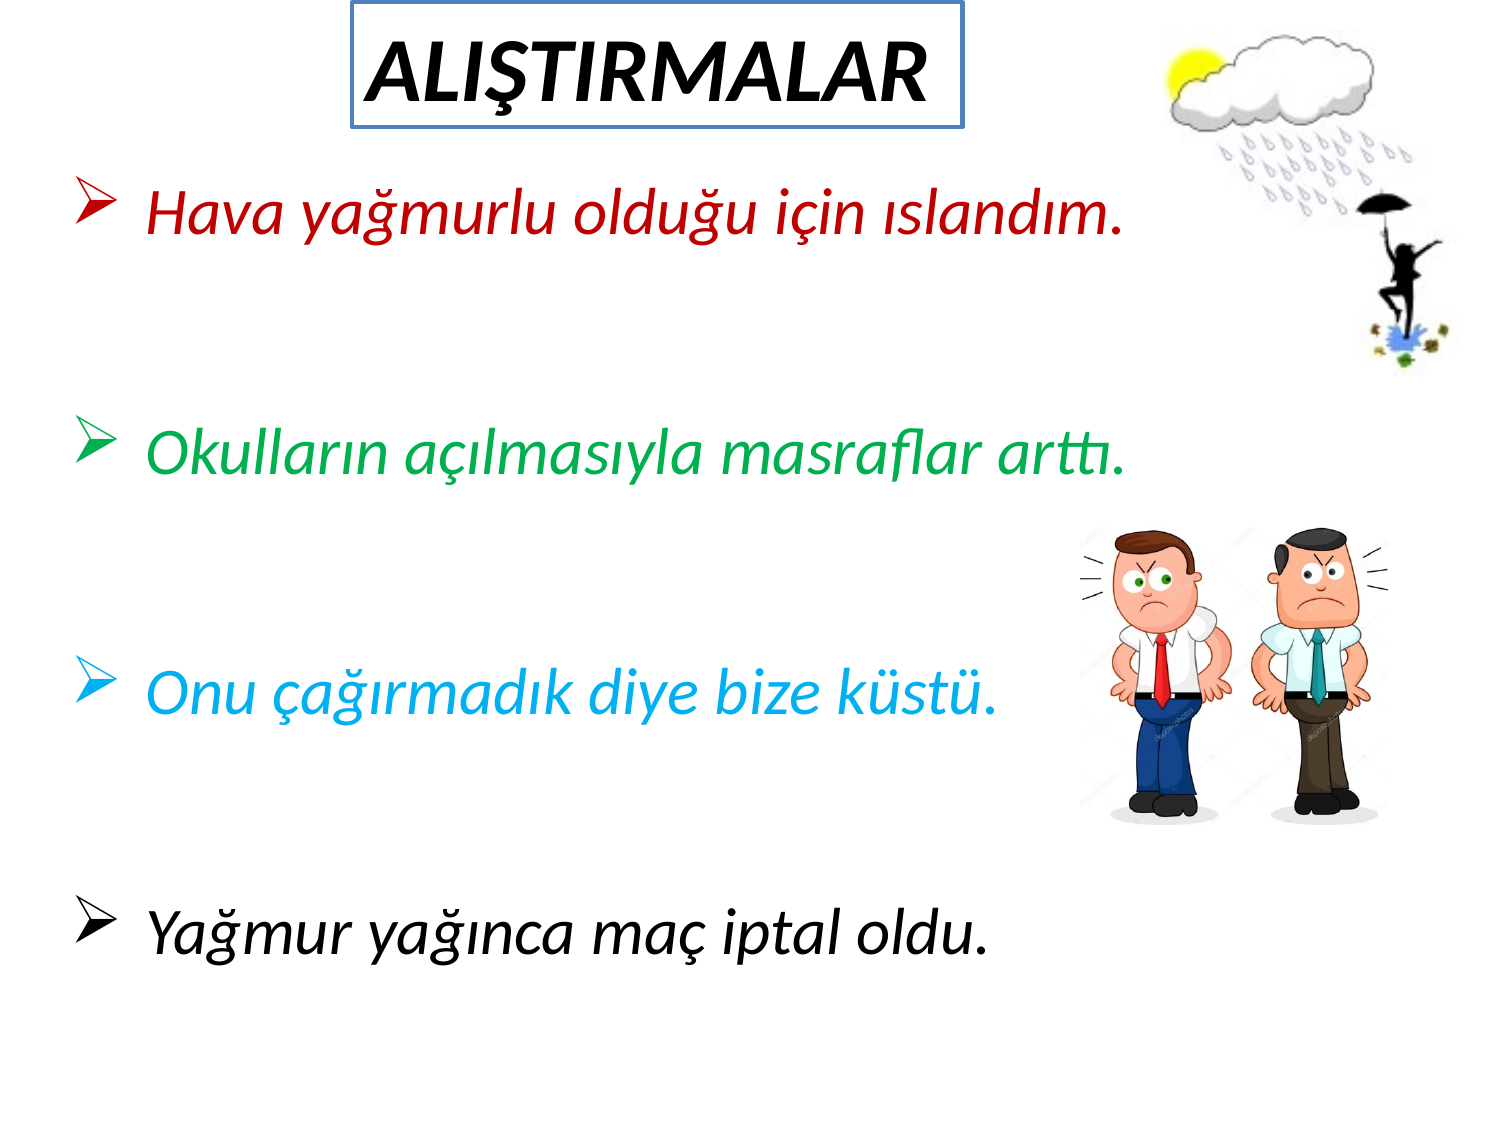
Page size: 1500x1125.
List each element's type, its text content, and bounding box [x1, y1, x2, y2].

text_box Hava yağmurlu olduğu için ıslandım. Okulların açılmasıyla masraflar arttı. Onu çağırmadık diye bize küstü. Yağmur yağınca maç iptal oldu. [56, 160, 1356, 1056]
picture [1080, 526, 1389, 826]
text_box ALIŞTIRMALAR [350, 0, 965, 129]
picture [1162, 29, 1459, 376]
